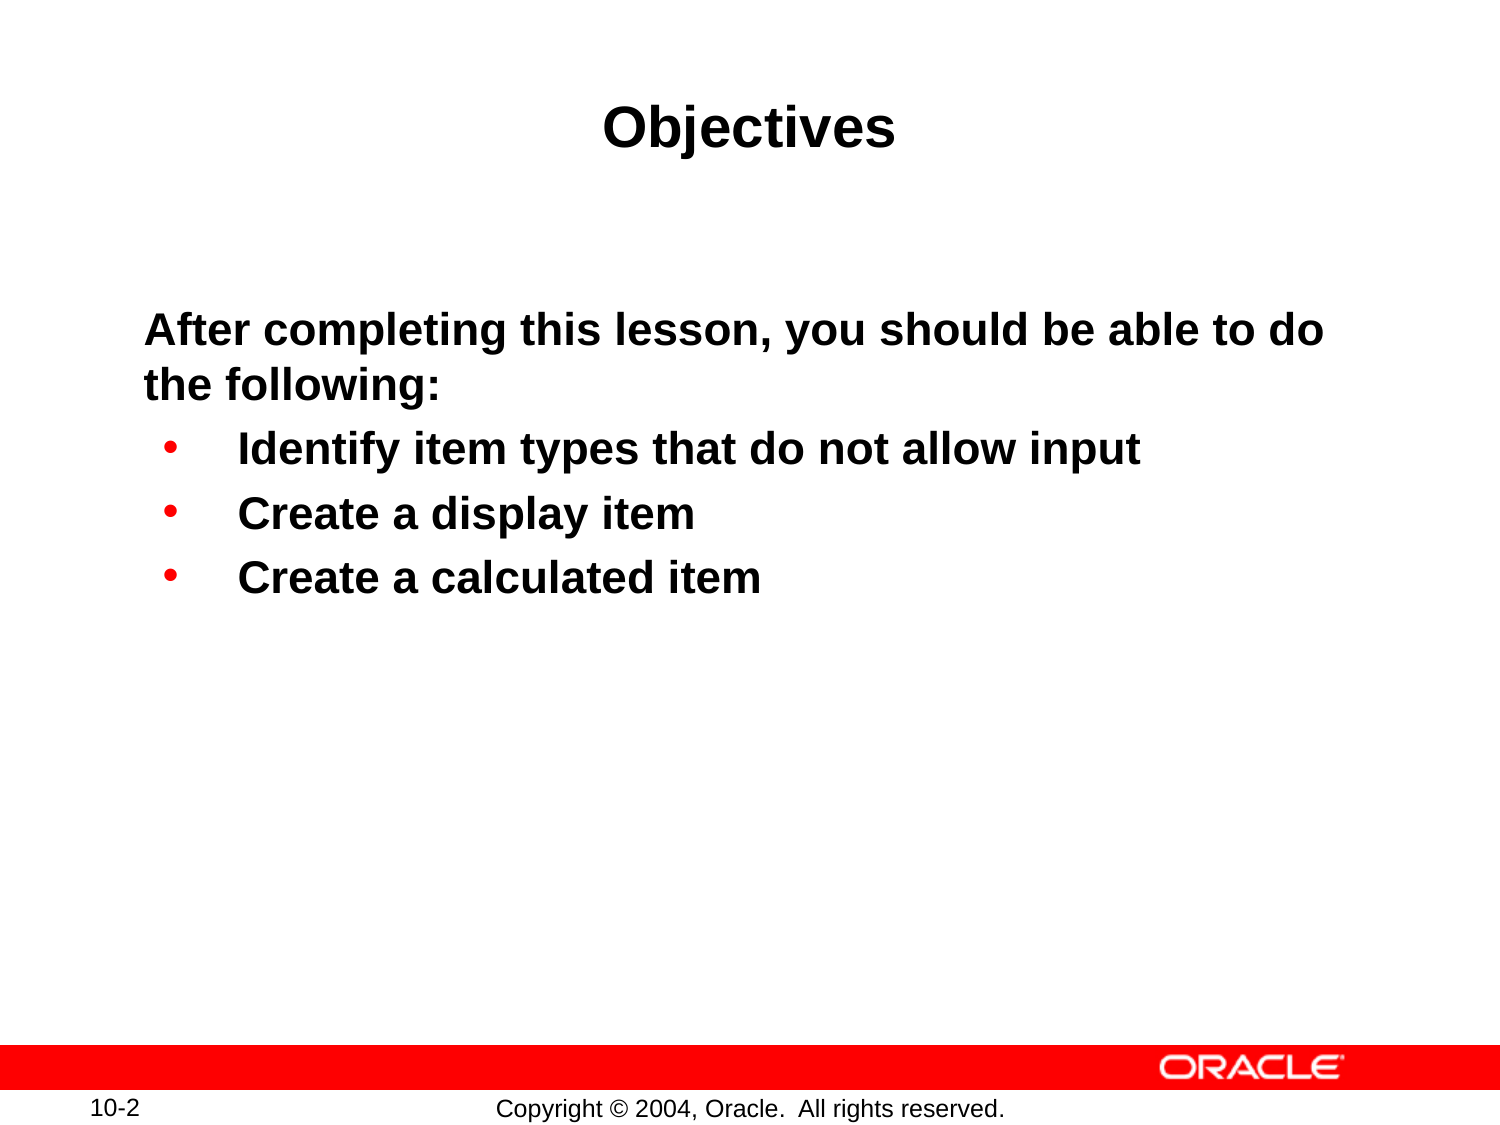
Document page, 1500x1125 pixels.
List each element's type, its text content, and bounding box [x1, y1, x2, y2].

list After completing this lesson, you should be able to do the following: Identify item types that do not allow input Create a display item Create a calculated item [141, 297, 1351, 614]
title Objectives [149, 87, 1351, 232]
